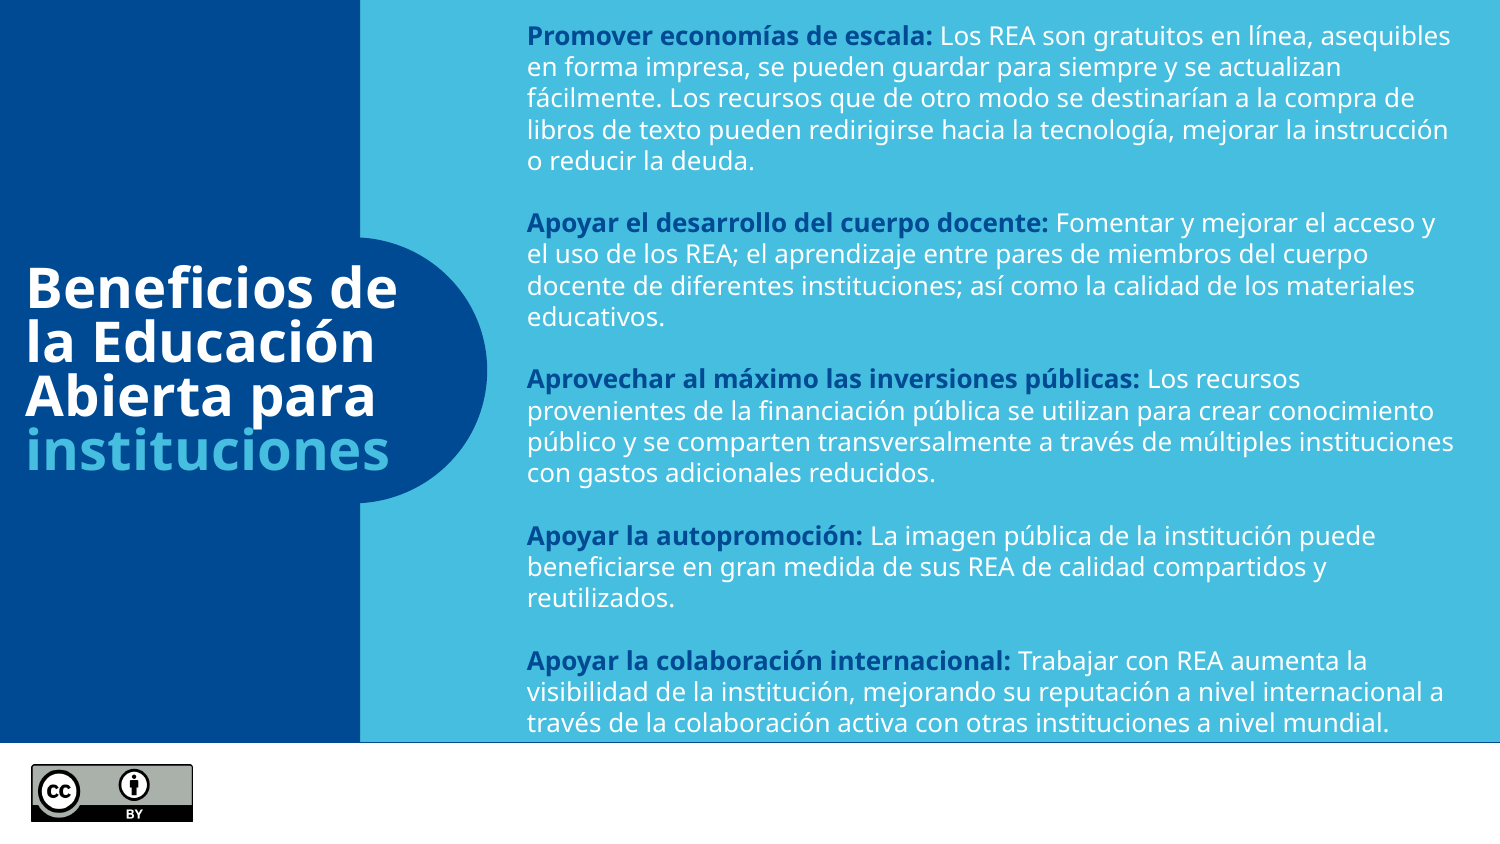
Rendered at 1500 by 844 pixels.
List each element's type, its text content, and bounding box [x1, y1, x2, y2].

text_box [295, 237, 410, 250]
text_box [0, 0, 361, 742]
picture [31, 764, 193, 822]
text_box [311, 497, 394, 504]
text_box Beneficios de la Educación Abierta para instituciones [10, 250, 425, 497]
text_box Promover economías de escala: Los REA son gratuitos en línea, asequibles en forma impresa, se pueden guardar para siempre y se actualizan fácilmente. Los recursos que de otro modo se destinarían a la compra de libros de texto pueden redirigirse hacia la tecnología, mejorar la instrucción o reducir la deuda. Apoyar el desarrollo del cuerpo docente: Fomentar y mejorar el acceso y el uso de los REA; el aprendizaje entre pares de miembros del cuerpo docente de diferentes instituciones; así como la calidad de los materiales educativos. Aprovechar al máximo las inversiones públicas: Los recursos provenientes de la financiación pública se utilizan para crear conocimiento público y se comparten transversalmente a través de múltiples instituciones con gastos adicionales reducidos. Apoyar la autopromoción: La imagen pública de la institución puede beneficiarse en gran medida de sus REA de calidad compartidos y reutilizados. Apoyar la colaboración internacional: Trabajar con REA aumenta la visibilidad de la institución, mejorando su reputación a nivel internacional a través de la colaboración activa con otras instituciones a nivel mundial. [511, 4, 1474, 741]
text_box [425, 258, 488, 483]
text_box [0, 750, 1500, 844]
